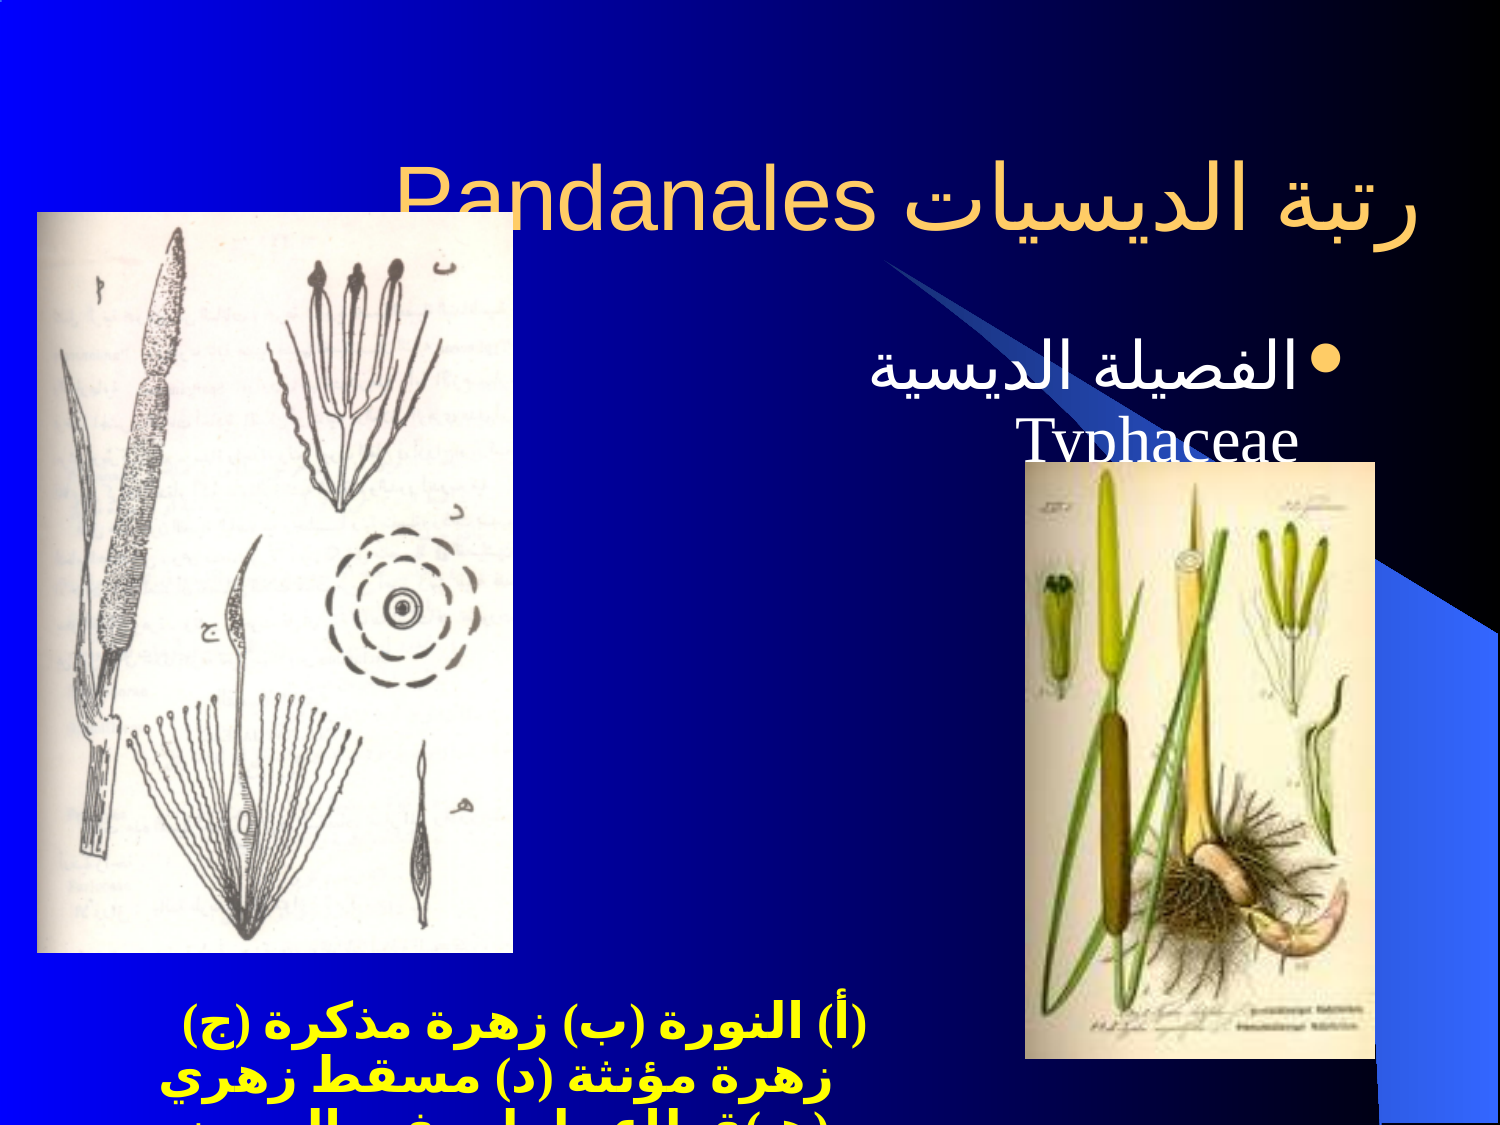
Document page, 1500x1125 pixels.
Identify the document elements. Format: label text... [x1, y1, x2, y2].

list الفصيلة الديسية Typhaceae [624, 324, 1388, 463]
title رتبة الديسيات Pandanales [111, 99, 1438, 288]
picture [1024, 462, 1376, 1059]
picture [37, 212, 513, 954]
text_box (أ) النورة (ب) زهرة مذكرة (ج) زهرة مؤنثة (د) مسقط زهري (هـ)قطاع طولي في المبيض [87, 987, 962, 1125]
